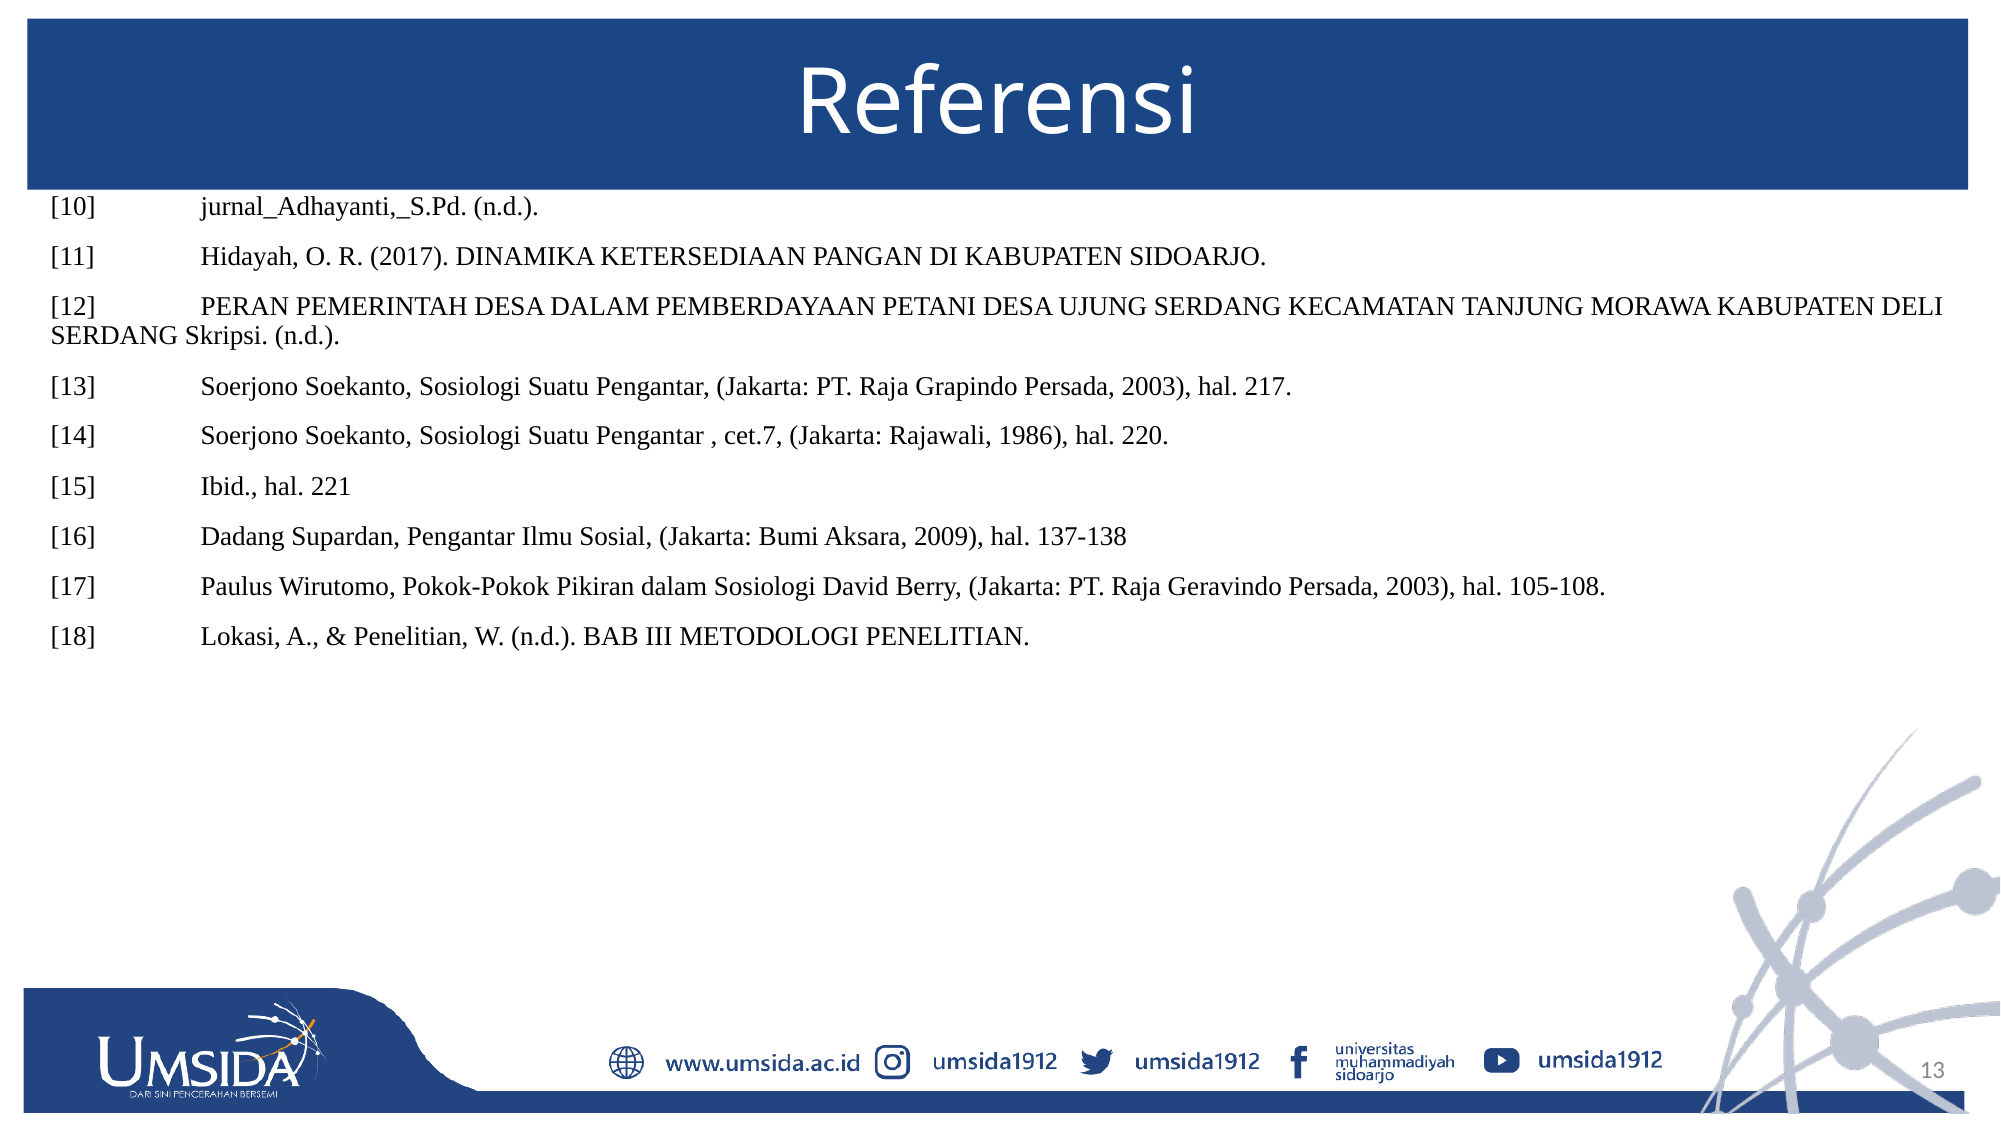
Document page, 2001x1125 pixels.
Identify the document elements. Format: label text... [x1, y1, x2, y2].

picture [23, 51, 2001, 1114]
title Referensi [27, 18, 1969, 184]
list [10] jurnal_Adhayanti,_S.Pd. (n.d.). [11] Hidayah, O. R. (2017). DINAMIKA KETERSEDIAAN PANGAN DI KABUPATEN SIDOARJO. [12] PERAN PEMERINTAH DESA DALAM PEMBERDAYAAN PETANI DESA UJUNG SERDANG KECAMATAN TANJUNG MORAWA KABUPATEN DELI SERDANG Skripsi. (n.d.). [13] Soerjono Soekanto, Sosiologi Suatu Pengantar, (Jakarta: PT. Raja Grapindo Persada, 2003), hal. 217. [14] Soerjono Soekanto, Sosiologi Suatu Pengantar , cet.7, (Jakarta: Rajawali, 1986), hal. 220. [15] Ibid., hal. 221 [16] Dadang Supardan, Pengantar Ilmu Sosial, (Jakarta: Bumi Aksara, 2009), hal. 137-138 [17] Paulus Wirutomo, Pokok-Pokok Pikiran dalam Sosiologi David Berry, (Jakarta: PT. Raja Geravindo Persada, 2003), hal. 105-108. [18] Lokasi, A., & Penelitian, W. (n.d.). BAB III METODOLOGI PENELITIAN. [27, 184, 1969, 1020]
